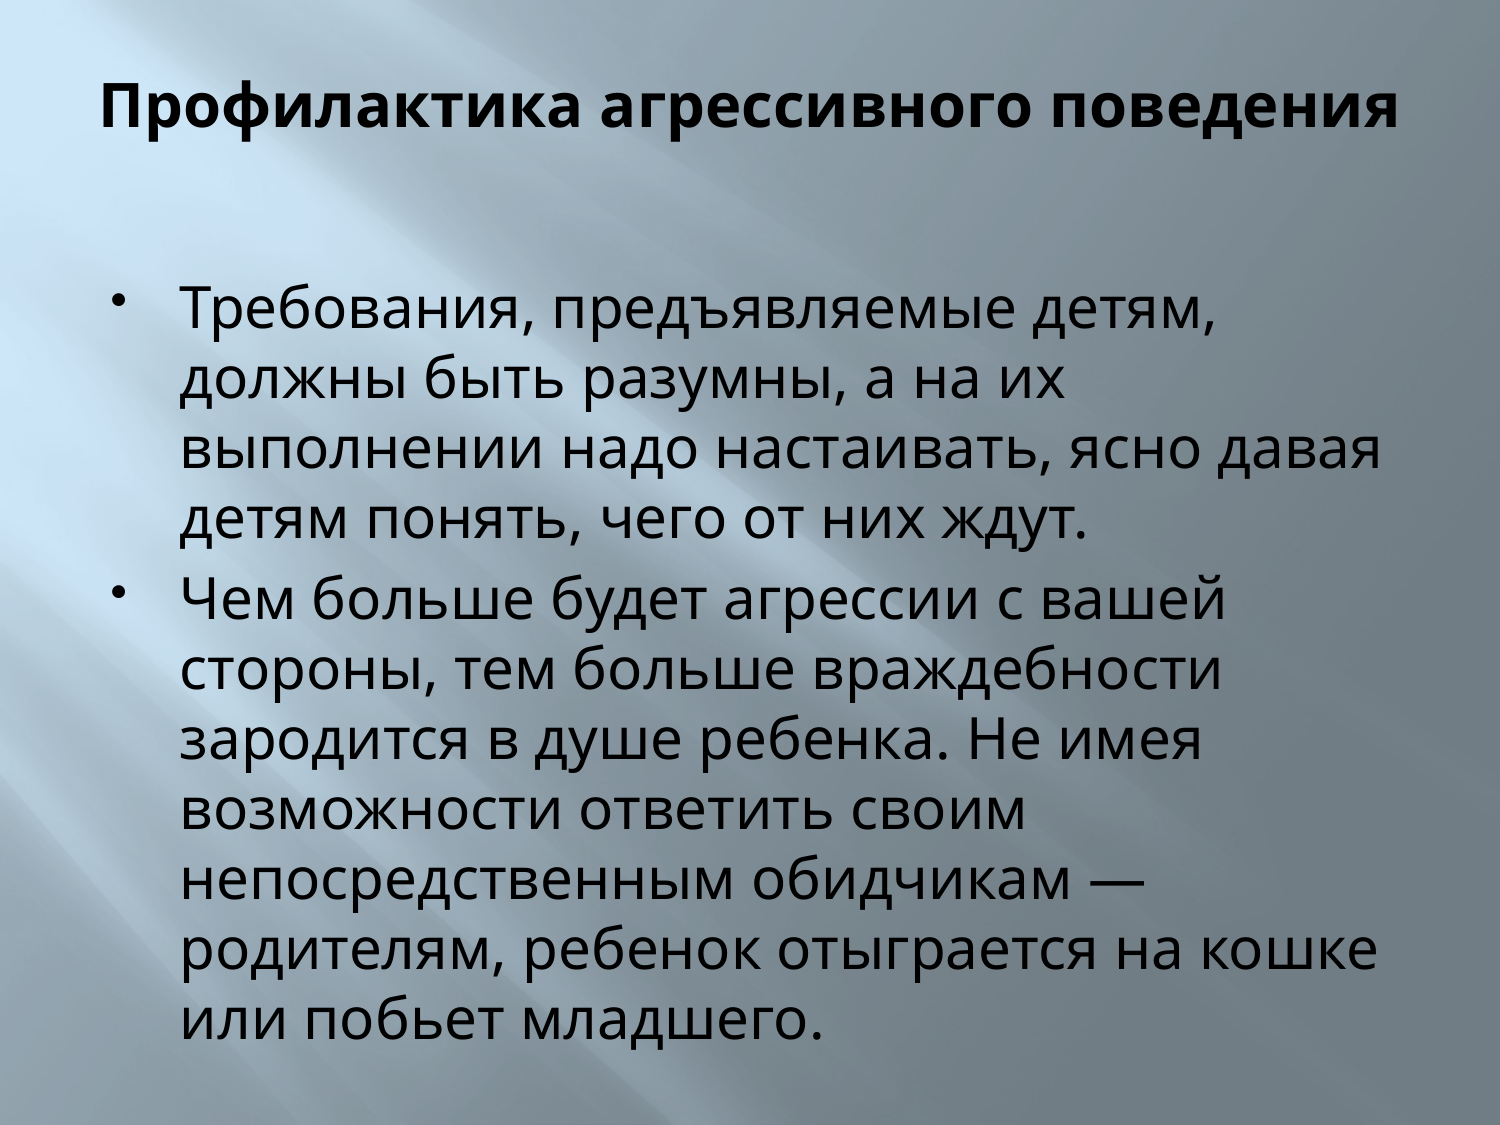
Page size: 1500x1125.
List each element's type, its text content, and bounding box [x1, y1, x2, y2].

title Профилактика агрессивного поведения [75, 46, 1425, 233]
list Требования, предъявляемые детям, должны быть разумны, а на их выполнении надо настаивать, ясно давая детям понять, чего от них ждут. Чем больше будет агрессии с вашей стороны, тем больше враждебности зародится в душе ребенка. Не имея возможности ответить своим непосредственным обидчикам — родителям, ребенок отыграется на кошке или побьет младшего. [75, 262, 1425, 1035]
